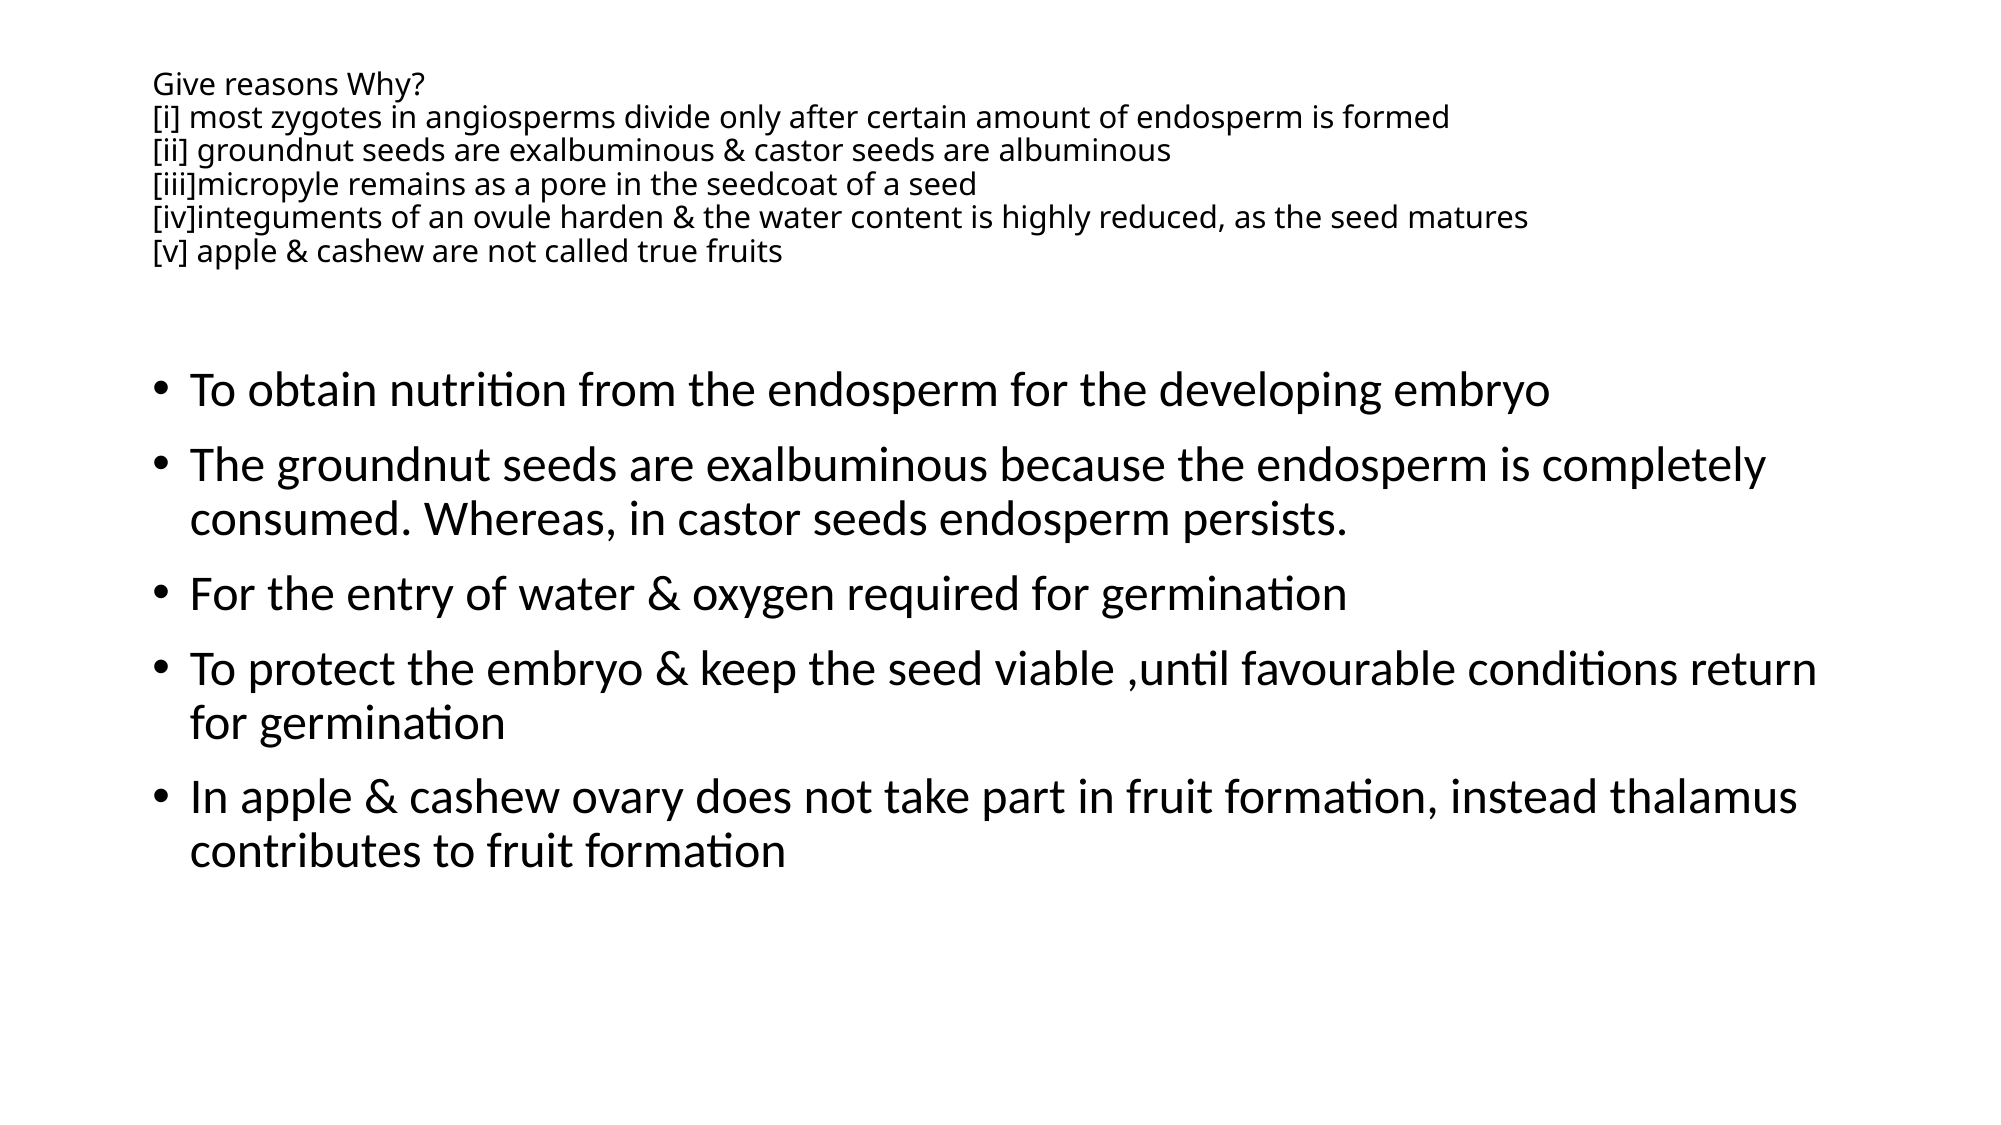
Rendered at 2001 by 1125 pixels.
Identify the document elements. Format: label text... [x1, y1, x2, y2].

list To obtain nutrition from the endosperm for the developing embryo The groundnut seeds are exalbuminous because the endosperm is completely consumed. Whereas, in castor seeds endosperm persists. For the entry of water & oxygen required for germination To protect the embryo & keep the seed viable ,until favourable conditions return for germination In apple & cashew ovary does not take part in fruit formation, instead thalamus contributes to fruit formation [137, 356, 1863, 1070]
title Give reasons Why? [i] most zygotes in angiosperms divide only after certain amount of endosperm is formed [ii] groundnut seeds are exalbuminous & castor seeds are albuminous [iii]micropyle remains as a pore in the seedcoat of a seed [iv]integuments of an ovule harden & the water content is highly reduced, as the seed matures [v] apple & cashew are not called true fruits [137, 59, 1863, 278]
